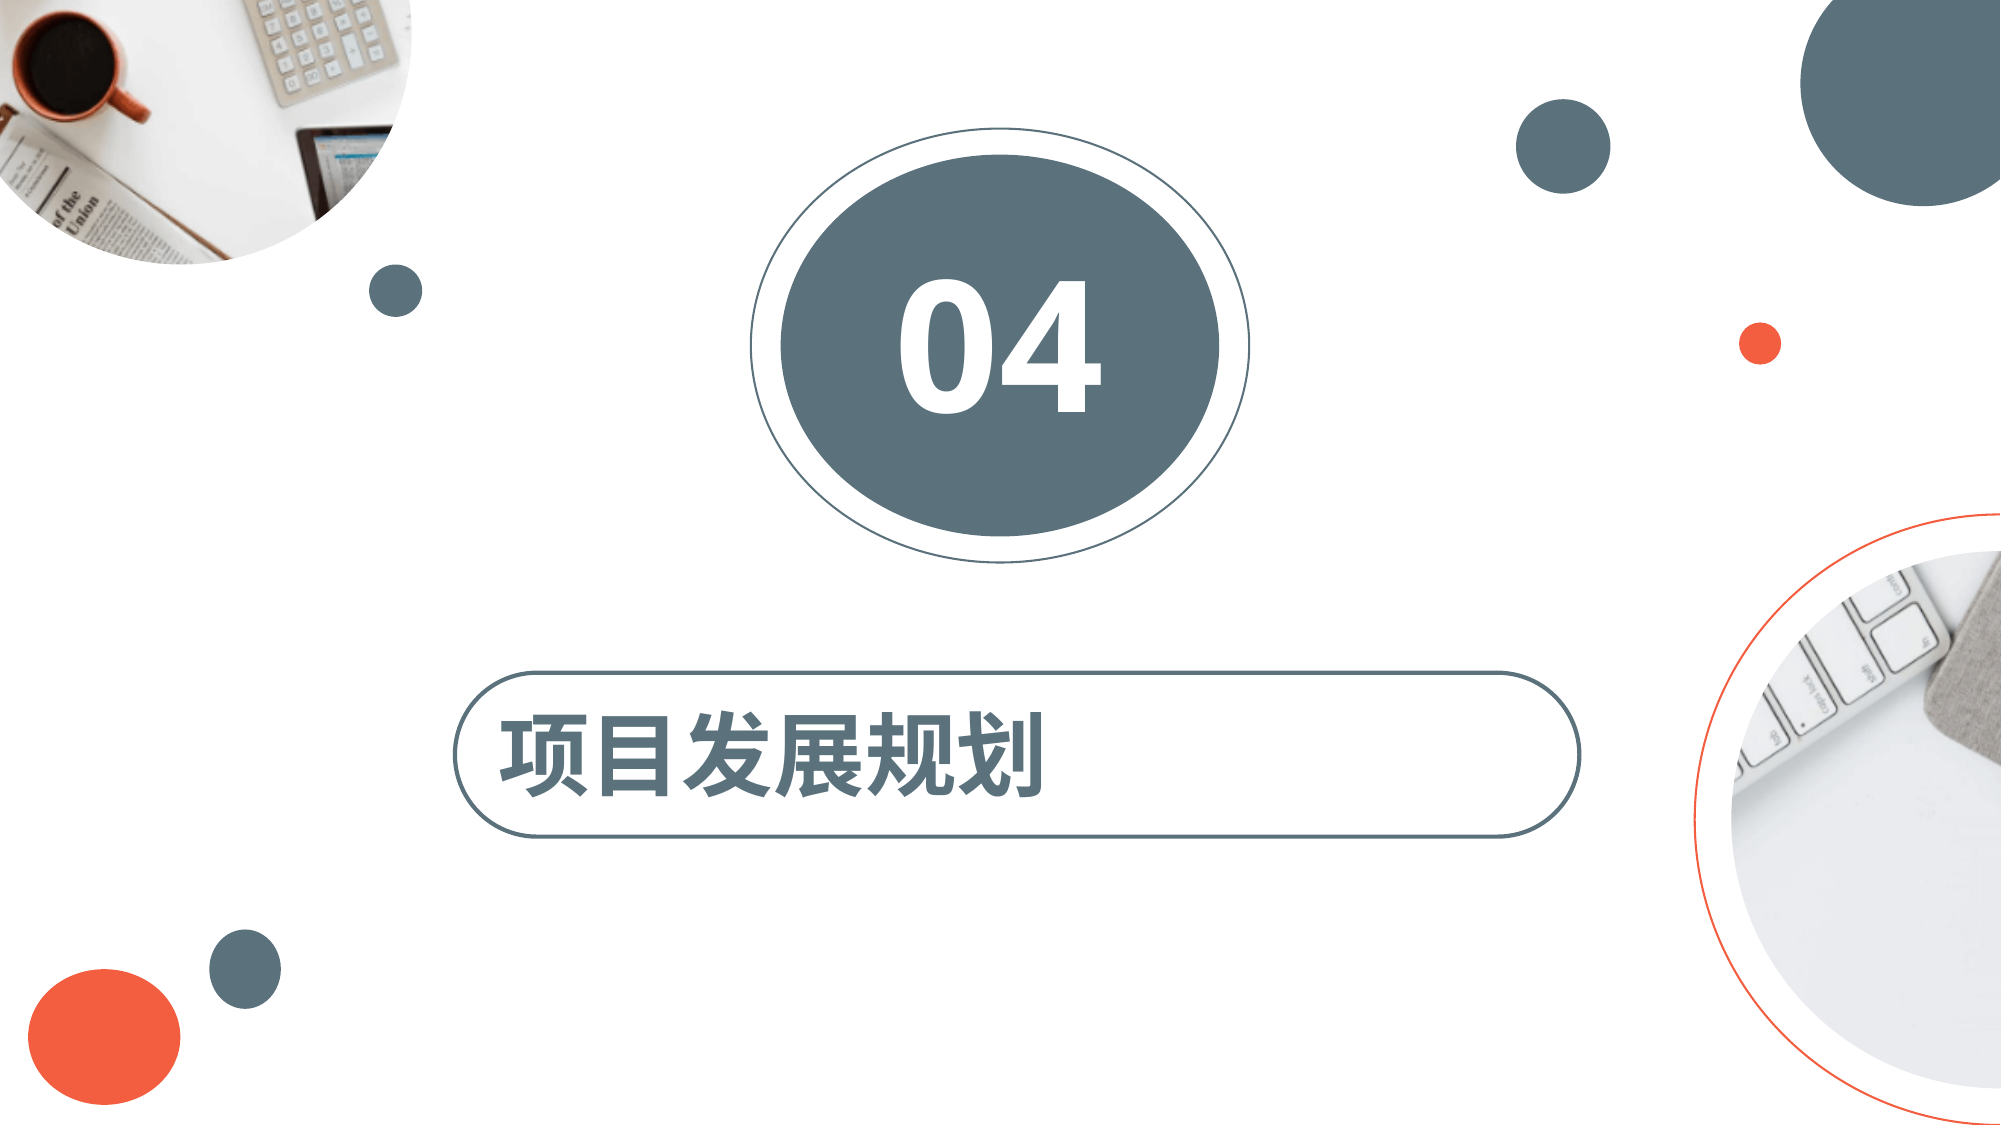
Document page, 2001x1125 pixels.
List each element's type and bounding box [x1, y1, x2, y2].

text_box [1514, 98, 1612, 195]
text_box [1694, 514, 2000, 1125]
text_box [27, 968, 182, 1106]
text_box [208, 928, 282, 1010]
text_box [368, 263, 424, 318]
text_box [454, 672, 1580, 837]
text_box [1738, 321, 1783, 366]
text_box [0, 0, 413, 266]
text_box [1799, 0, 2000, 208]
text_box [750, 128, 1250, 563]
